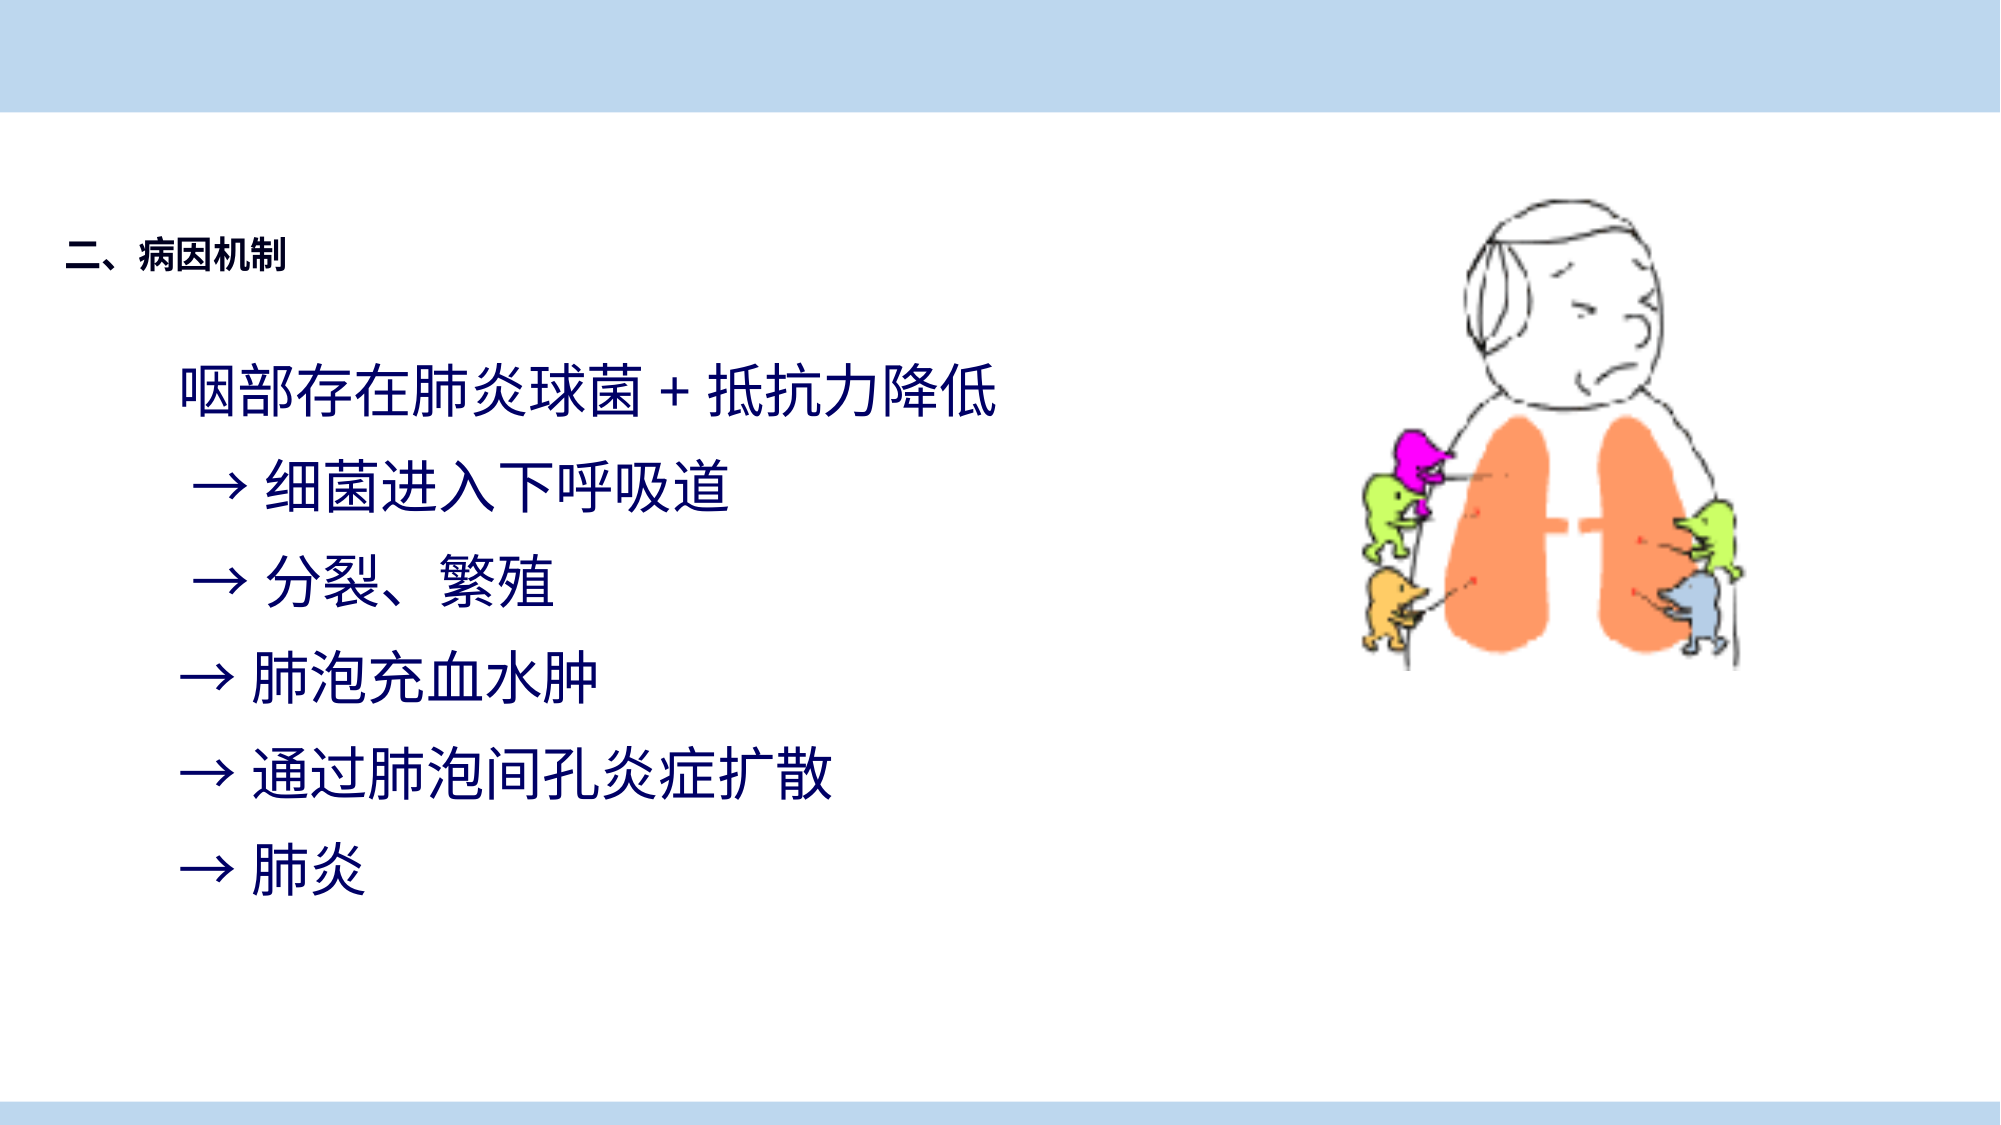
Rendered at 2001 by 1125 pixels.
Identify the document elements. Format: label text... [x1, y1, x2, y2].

picture [1354, 190, 1767, 671]
text_box 二、病因机制 [49, 203, 1354, 329]
text_box 咽部存在肺炎球菌+抵抗力降低 →细菌进入下呼吸道 →分裂、繁殖 →肺泡充血水肿 →通过肺泡间孔炎症扩散 →肺炎 [146, 329, 1561, 1061]
